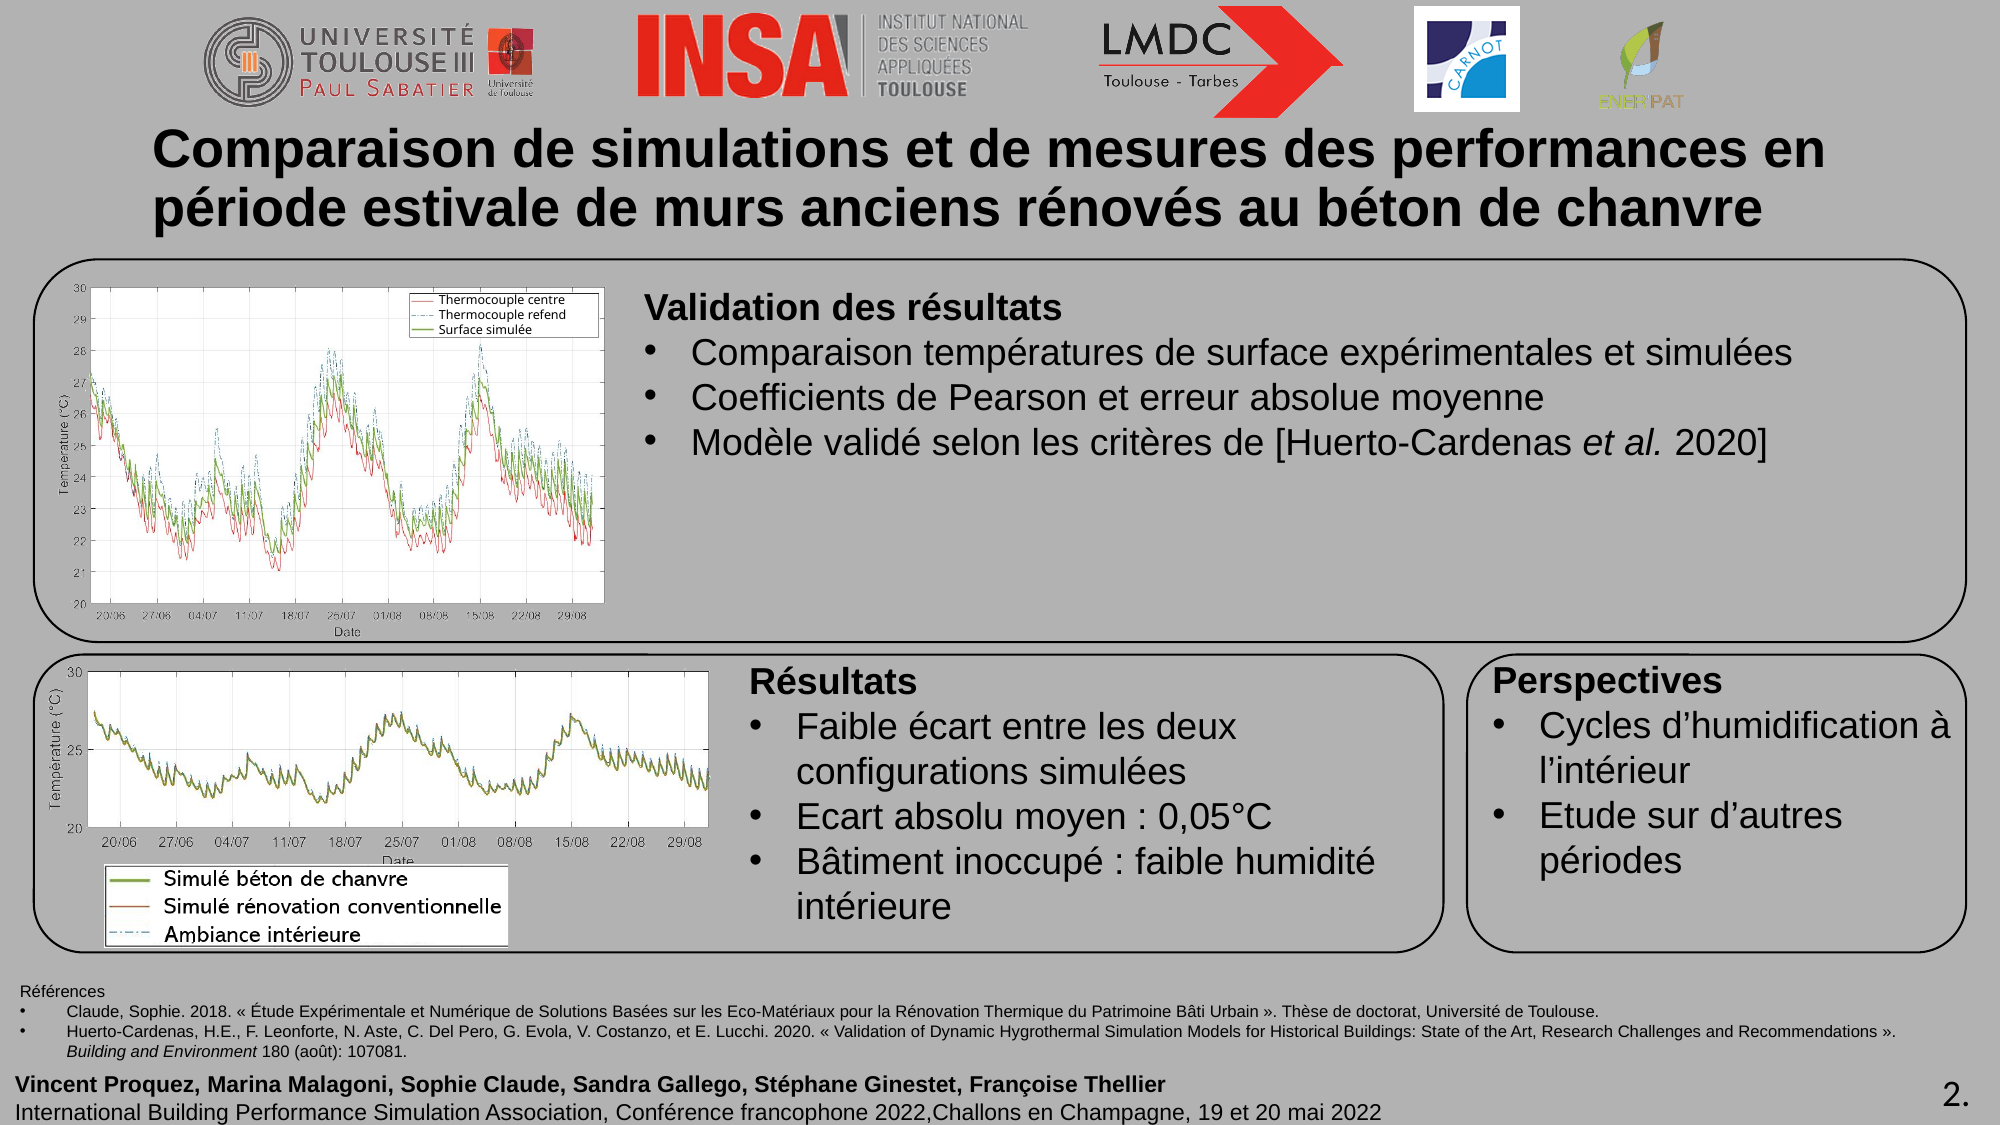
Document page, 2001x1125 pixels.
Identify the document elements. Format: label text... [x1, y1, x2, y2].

text_box [1465, 672, 1957, 954]
picture [1414, 6, 1520, 112]
picture [1591, 0, 1692, 127]
text_box Vincent Proquez, Marina Malagoni, Sophie Claude, Sandra Gallego, Stéphane Ginestet, Françoise Thellier [0, 1062, 1927, 1105]
picture [638, 13, 1028, 98]
picture [176, 0, 566, 129]
title Comparaison de simulations et de mesures des performances en période estivale de murs anciens rénovés au béton de chanvre [137, 103, 1863, 258]
text_box [668, 258, 1968, 644]
text_box International Building Performance Simulation Association, Conférence francophone 2022,Challons en Champagne, 19 et 20 mai 2022 [0, 1105, 2000, 1125]
text_box [32, 653, 1445, 954]
text_box Perspectives Cycles d’humidification à l’intérieur Etude sur d’autres périodes [1477, 648, 1967, 934]
picture [0, 636, 785, 948]
text_box 2. [1927, 1061, 2000, 1122]
text_box Références Claude, Sophie. 2018. « Étude Expérimentale et Numérique de Solutions Basées sur les Eco-Matériaux pour la Rénovation Thermique du Patrimoine Bâti Urbain ». Thèse de doctorat, Université de Toulouse. Huerto-Cardenas, H.E., F. Leonforte, N. Aste, C. Del Pero, G. Evola, V. Costanzo, et E. Lucchi. 2020. « Validation of Dynamic Hygrothermal Simulation Models for Historical Buildings: State of the Art, Research Challenges and Recommendations ». Building and Environment 180 (août): 107081. [4, 973, 1967, 1069]
picture [1099, 6, 1343, 119]
text_box Résultats Faible écart entre les deux configurations simulées Ecart absolu moyen : 0,05°C Bâtiment inoccupé : faible humidité intérieure [785, 649, 1465, 935]
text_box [4, 258, 668, 636]
